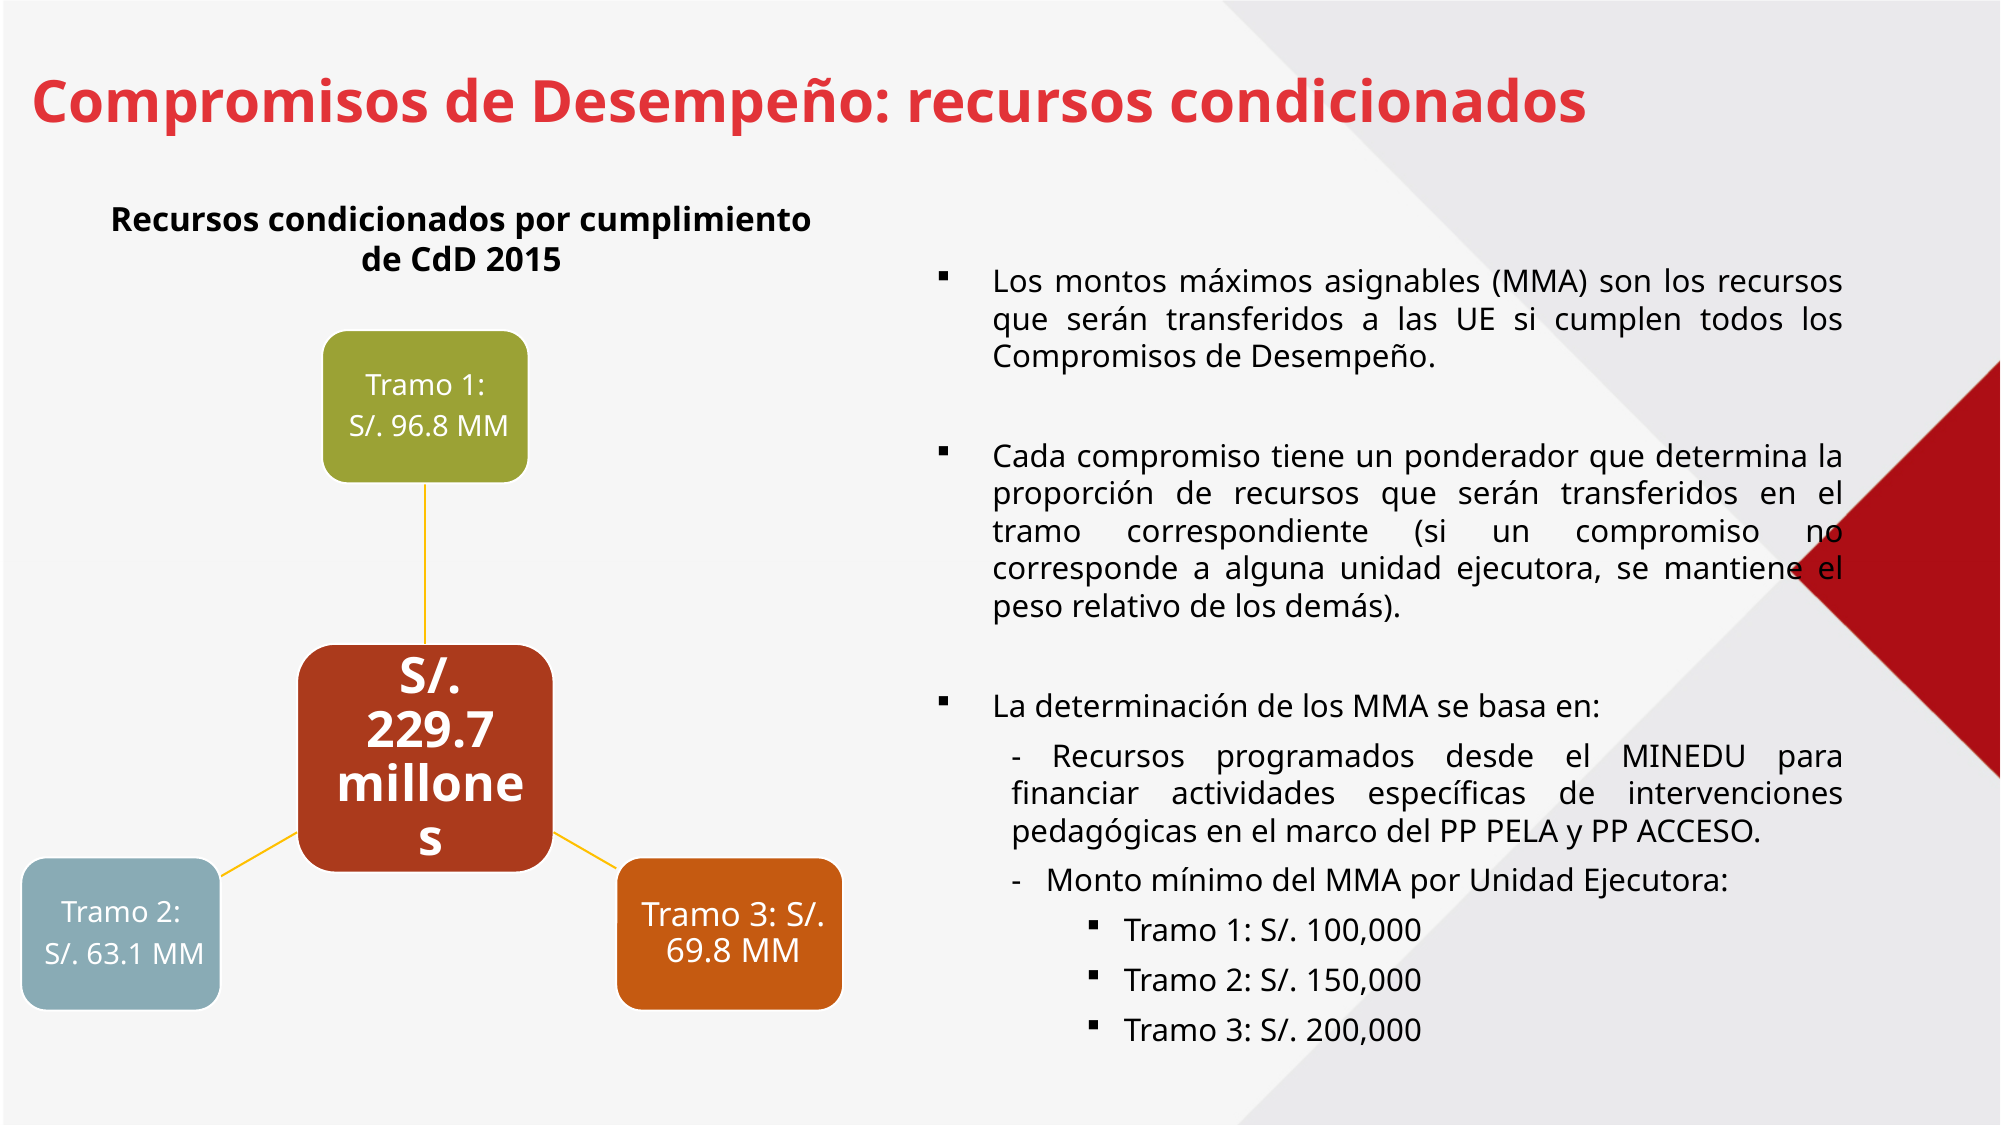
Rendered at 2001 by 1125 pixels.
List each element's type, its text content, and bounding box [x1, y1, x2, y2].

text_box Recursos condicionados por cumplimiento de CdD 2015 [75, 191, 848, 286]
text_box Los montos máximos asignables (MMA) son los recursos que serán transferidos a las UE si cumplen todos los Compromisos de Desempeño. Cada compromiso tiene un ponderador que determina la proporción de recursos que serán transferidos en el tramo correspondiente (si un compromiso no corresponde a alguna unidad ejecutora, se mantiene el peso relativo de los demás). La determinación de los MMA se basa en: - Recursos programados desde el MINEDU para financiar actividades específicas de intervenciones pedagógicas en el marco del PP PELA y PP ACCESO. - Monto mínimo del MMA por Unidad Ejecutora: Tramo 1: S/. 100,000 Tramo 2: S/. 150,000 Tramo 3: S/. 200,000 [921, 253, 1860, 1125]
picture [0, 0, 2001, 1125]
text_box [0, 288, 904, 1052]
text_box Compromisos de Desempeño: recursos condicionados [16, 48, 1979, 151]
